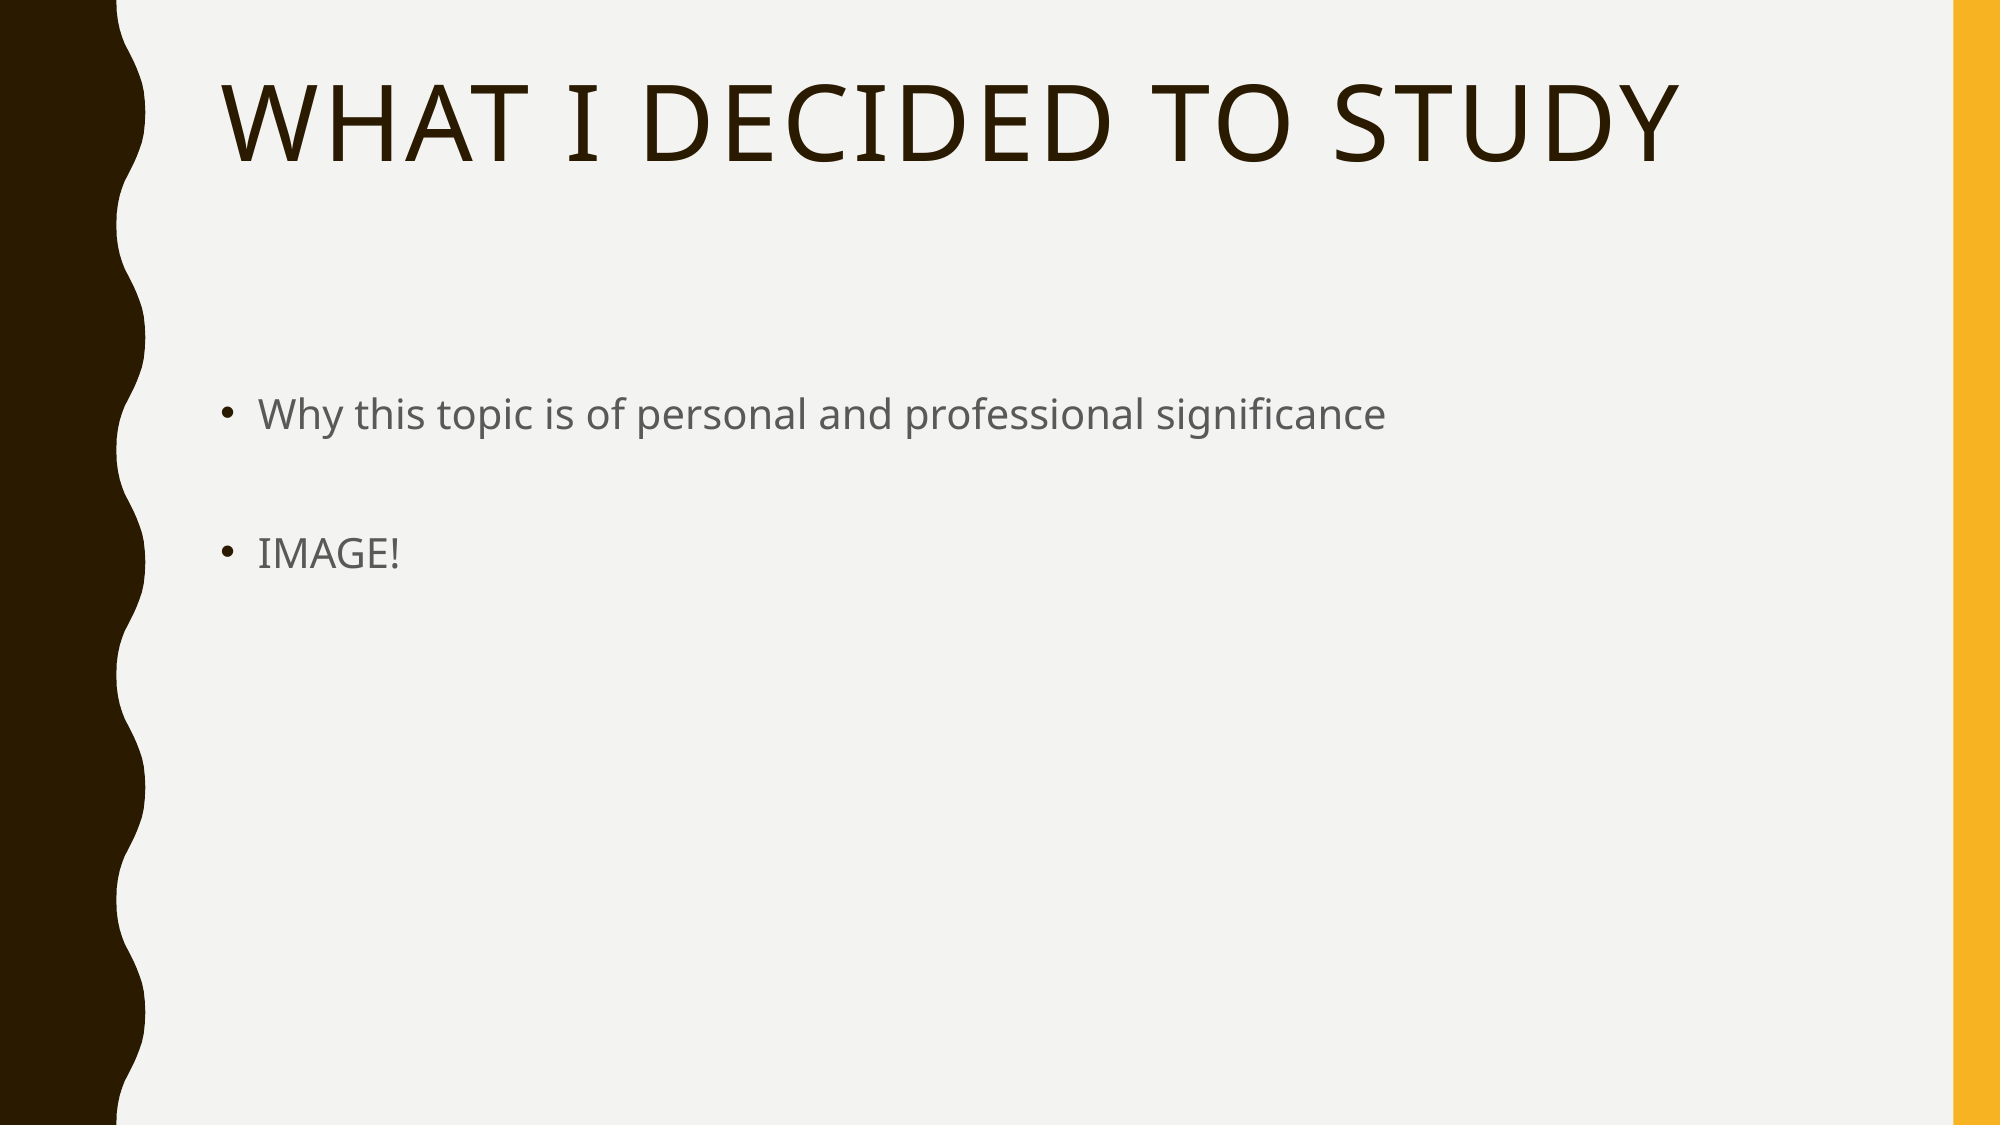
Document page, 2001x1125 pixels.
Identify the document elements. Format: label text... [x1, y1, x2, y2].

list Why this topic is of personal and professional significance IMAGE! [205, 375, 1875, 965]
title What I decided to study [205, 62, 1875, 308]
